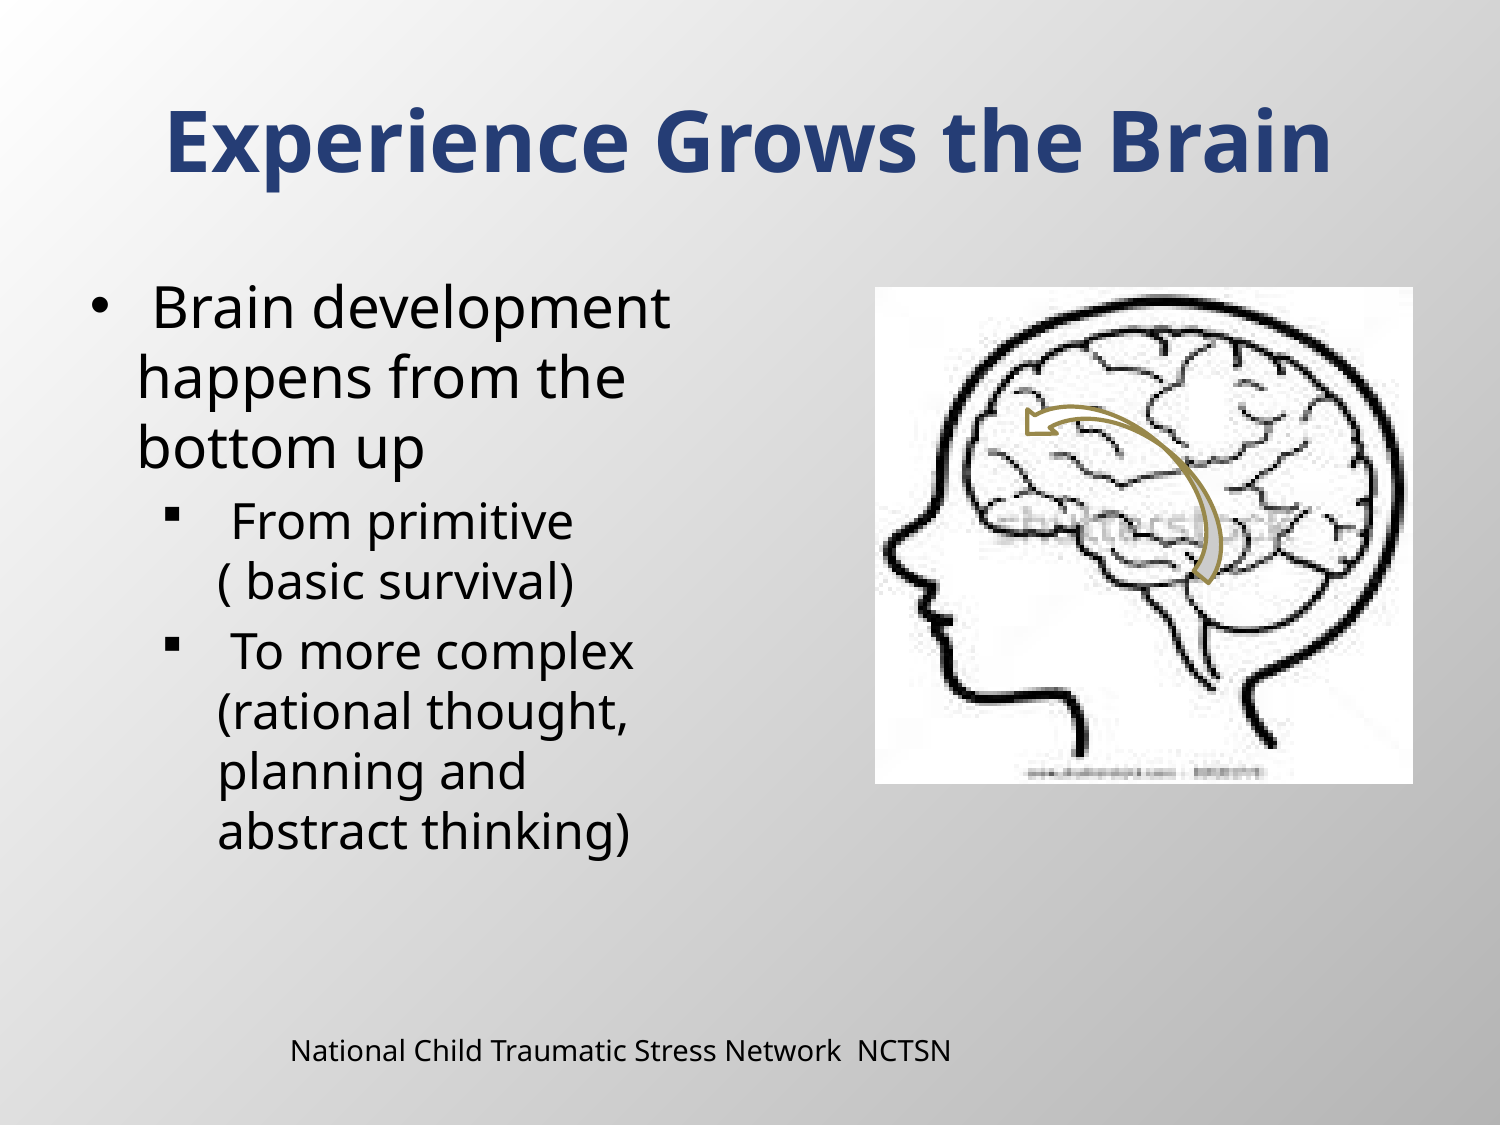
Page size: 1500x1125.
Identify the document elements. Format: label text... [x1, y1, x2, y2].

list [874, 287, 1413, 785]
text_box National Child Traumatic Stress Network NCTSN [274, 1024, 1100, 1075]
list Brain development happens from the bottom up From primitive ( basic survival) To more complex (rational thought, planning and abstract thinking) [75, 262, 738, 1005]
title Experience Grows the Brain [75, 45, 1425, 233]
